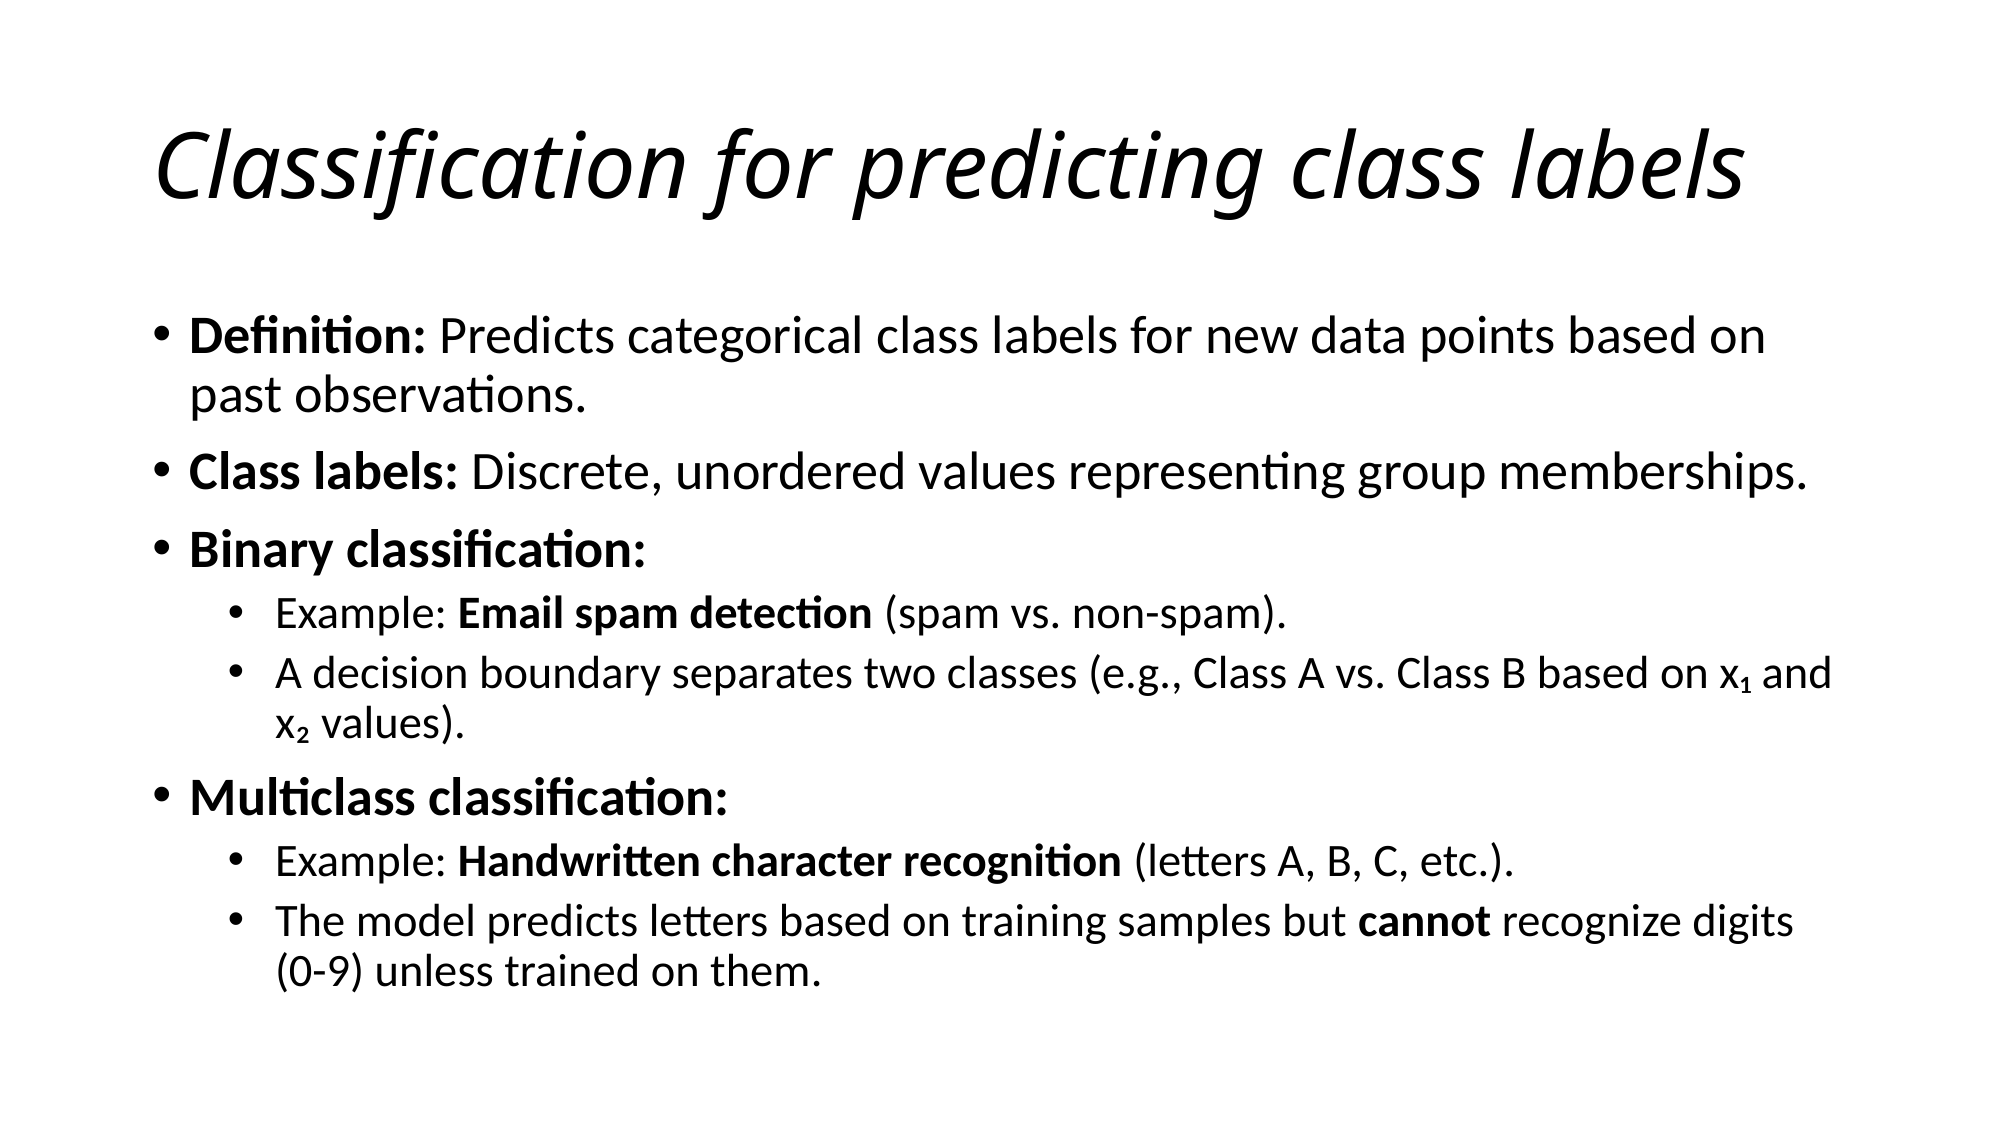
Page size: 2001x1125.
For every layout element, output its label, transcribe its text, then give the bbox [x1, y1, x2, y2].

list Definition: Predicts categorical class labels for new data points based on past observations. Class labels: Discrete, unordered values representing group memberships. Binary classification: Example: Email spam detection (spam vs. non-spam). A decision boundary separates two classes (e.g., Class A vs. Class B based on x₁ and x₂ values). Multiclass classification: Example: Handwritten character recognition (letters A, B, C, etc.). The model predicts letters based on training samples but cannot recognize digits (0-9) unless trained on them. [137, 299, 1863, 1014]
title Classification for predicting class labels [137, 59, 1863, 278]
